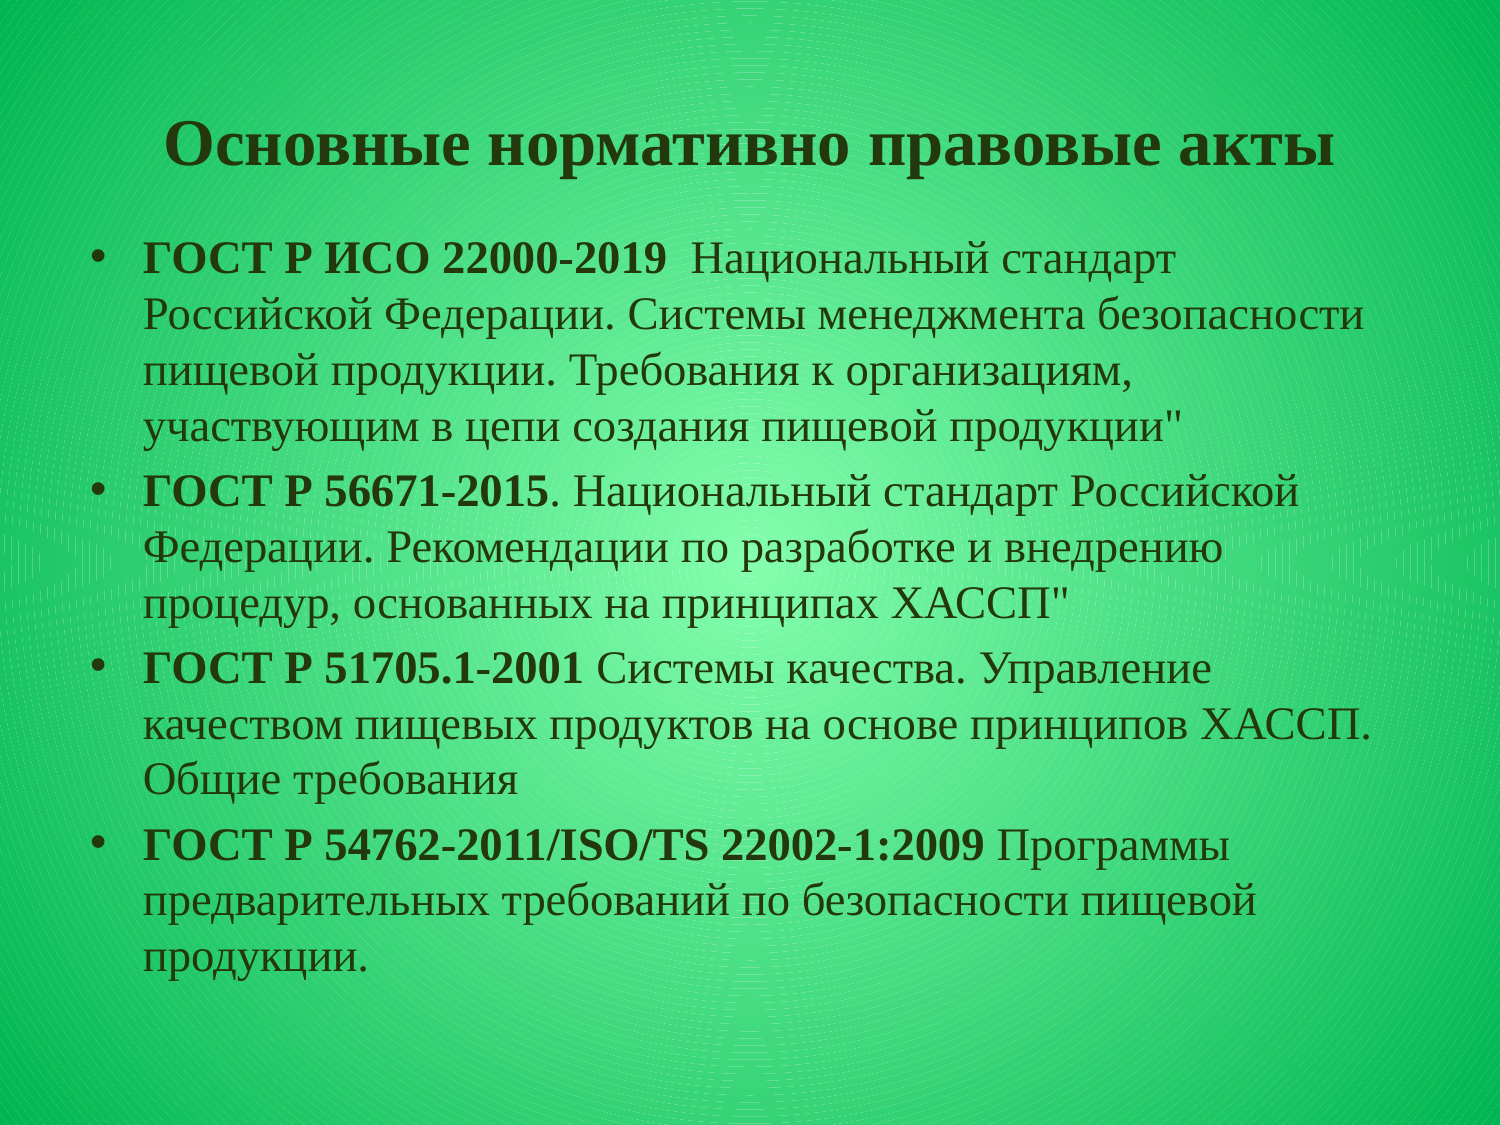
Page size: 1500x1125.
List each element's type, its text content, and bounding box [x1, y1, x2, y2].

title Основные нормативно правовые акты [75, 45, 1425, 219]
list ГОСТ Р ИСО 22000-2019 Национальный стандарт Российской Федерации. Системы менеджмента безопасности пищевой продукции. Требования к организациям, участвующим в цепи создания пищевой продукции" ГОСТ Р 56671-2015. Национальный стандарт Российской Федерации. Рекомендации по разработке и внедрению процедур, основанных на принципах ХАССП" ГОСТ Р 51705.1-2001 Системы качества. Управление качеством пищевых продуктов на основе принципов ХАССП. Общие требования ГОСТ Р 54762-2011/ISO/TS 22002-1:2009 Программы предварительных требований по безопасности пищевой продукции. [75, 219, 1425, 1005]
